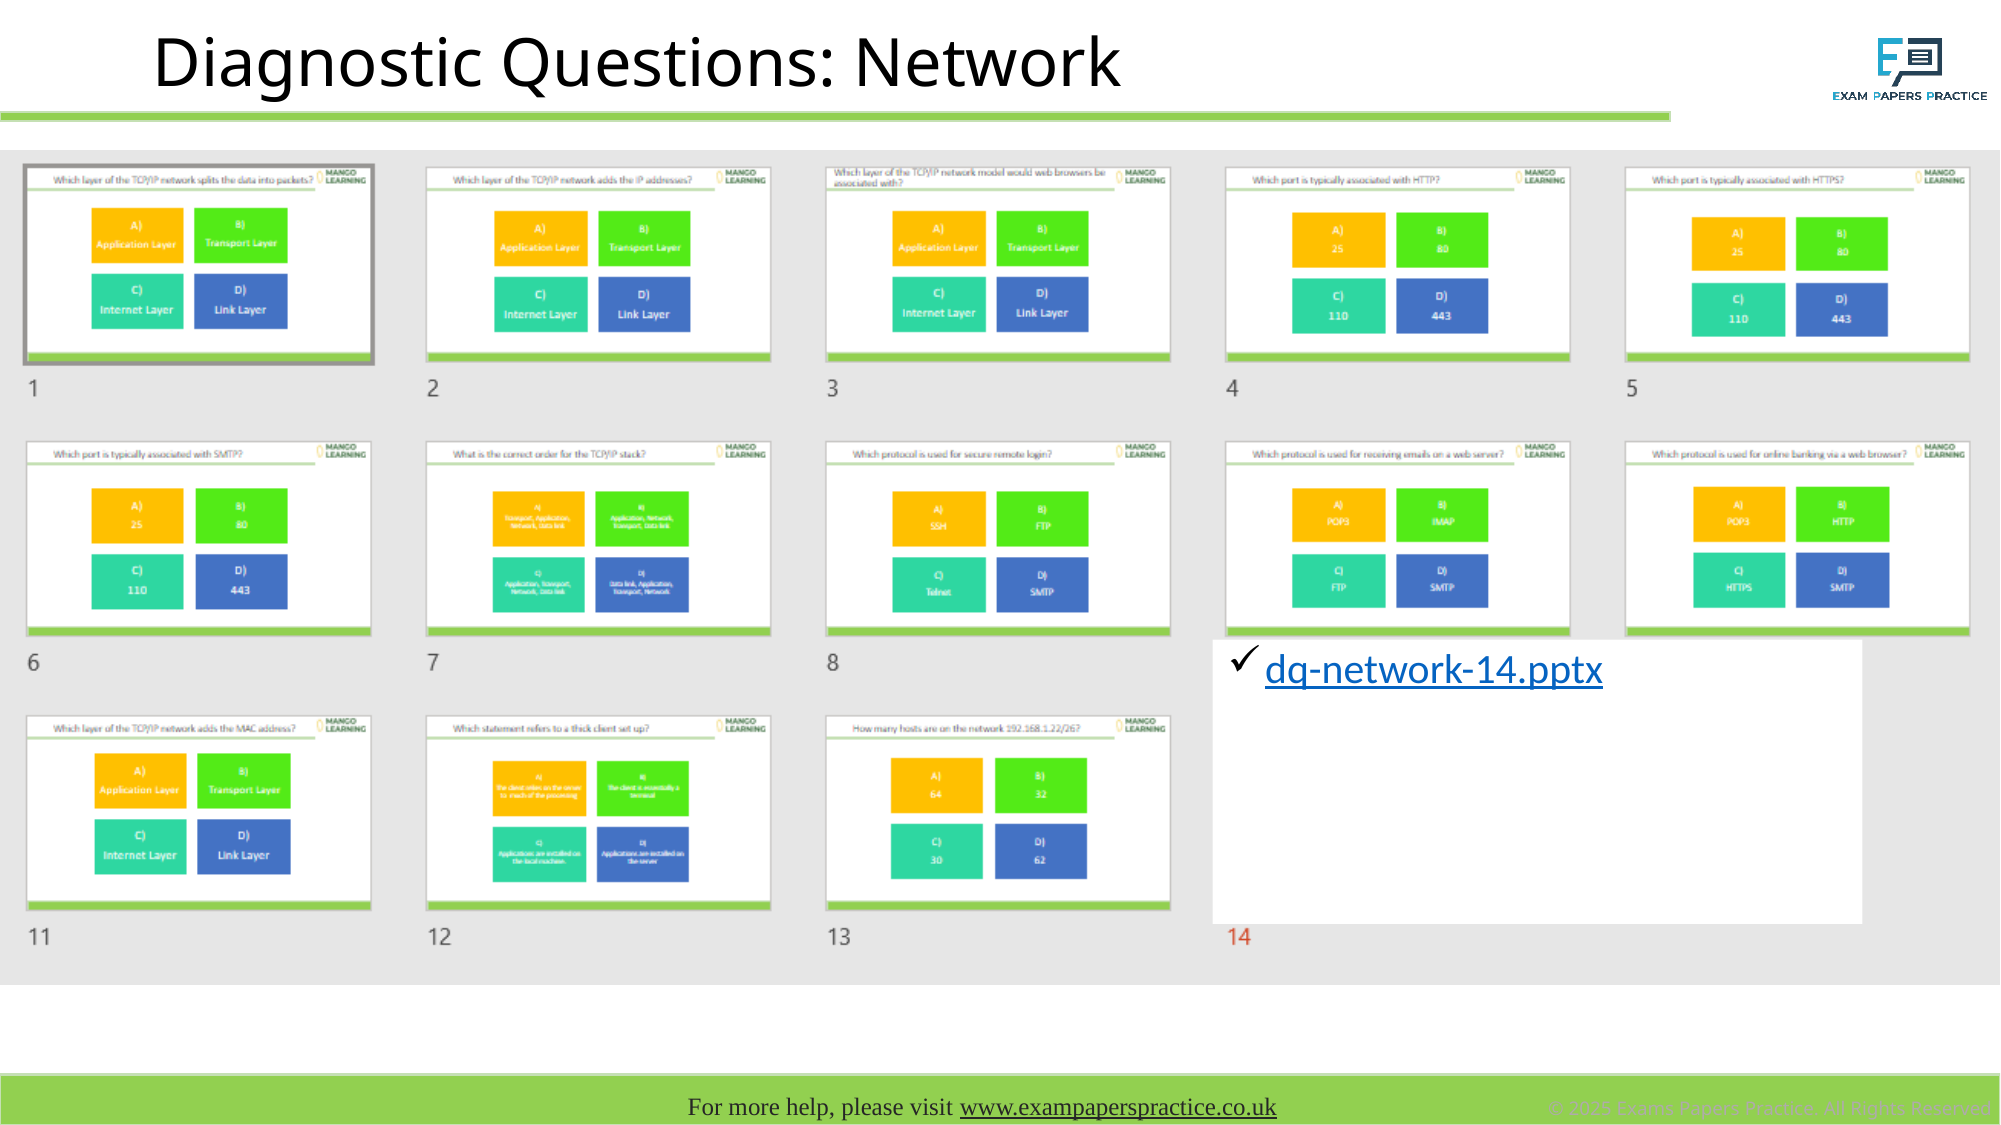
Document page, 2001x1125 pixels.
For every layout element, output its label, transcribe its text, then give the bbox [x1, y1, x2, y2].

picture [0, 150, 2000, 985]
title Diagnostic Questions: Network [137, 59, 1863, 70]
